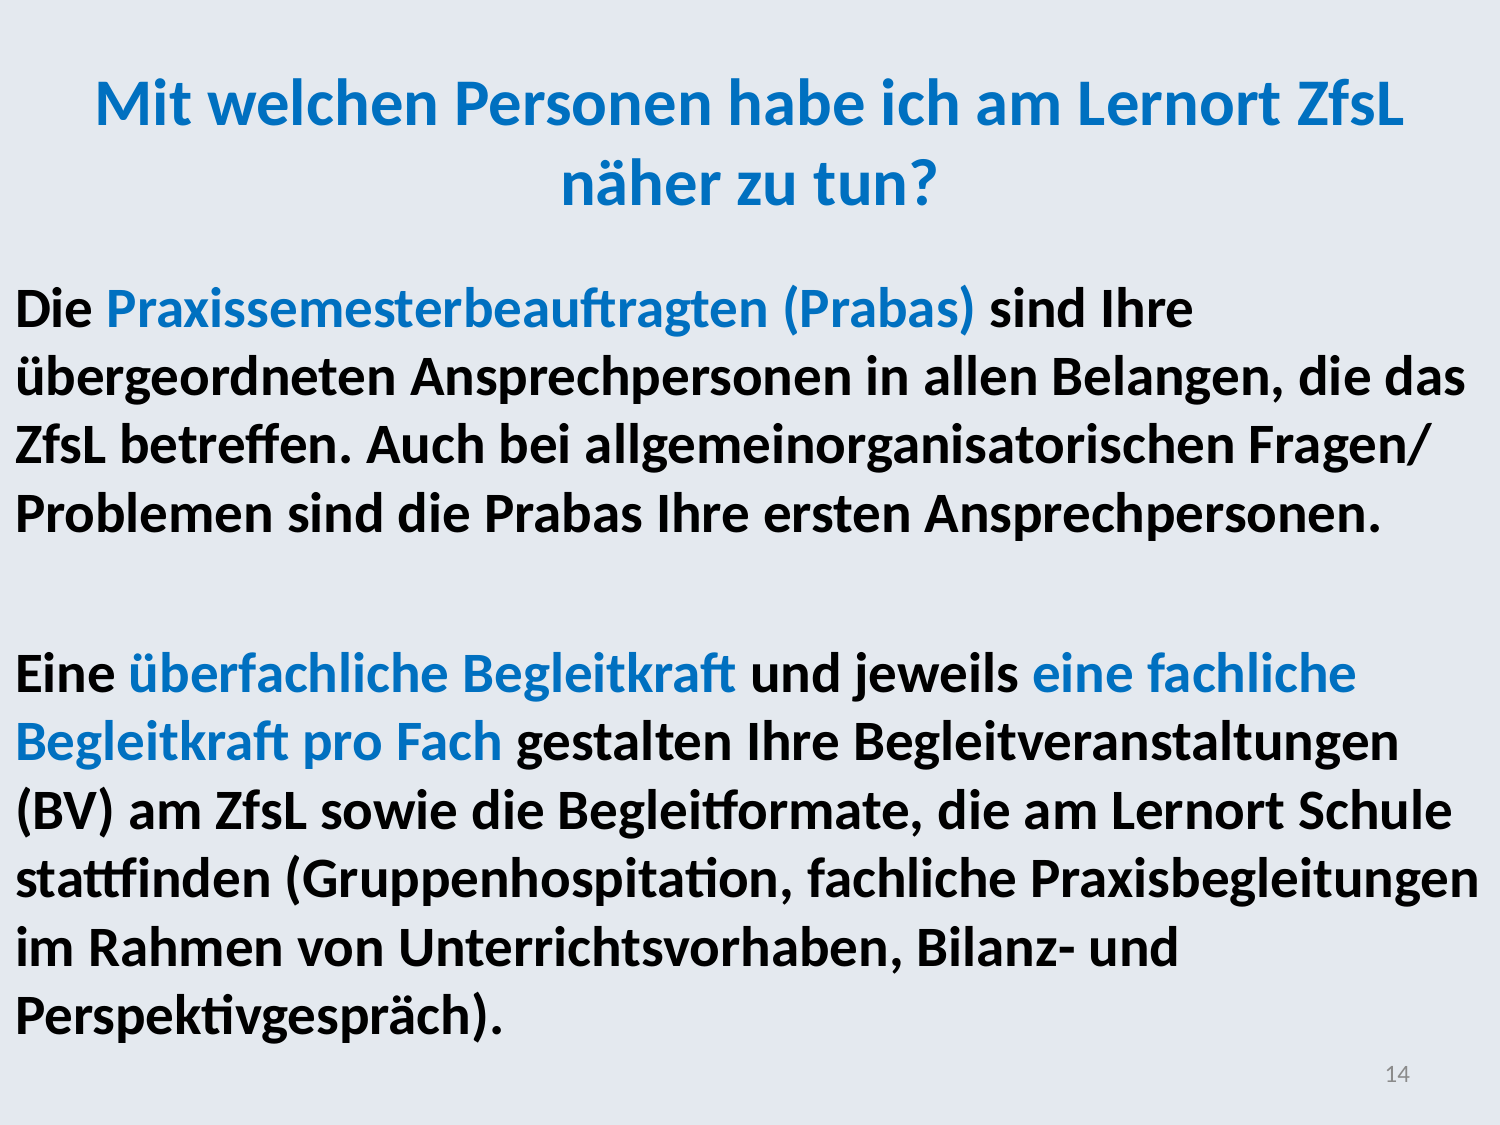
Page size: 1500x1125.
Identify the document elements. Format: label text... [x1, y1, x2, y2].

list Die Praxissemesterbeauftragten (Prabas) sind Ihre übergeordneten Ansprechpersonen in allen Belangen, die das ZfsL betreffen. Auch bei allgemeinorganisatorischen Fragen/ Problemen sind die Prabas Ihre ersten Ansprechpersonen. Eine überfachliche Begleitkraft und jeweils eine fachliche Begleitkraft pro Fach gestalten Ihre Begleitveranstaltungen (BV) am ZfsL sowie die Begleitformate, die am Lernort Schule stattfinden (Gruppenhospitation, fachliche Praxisbegleitungen im Rahmen von Unterrichtsvorhaben, Bilanz- und Perspektivgespräch). [0, 262, 1500, 1125]
title Mit welchen Personen habe ich am Lernort ZfsL näher zu tun? [75, 45, 1425, 233]
slide_number 14 [1074, 1042, 1425, 1103]
